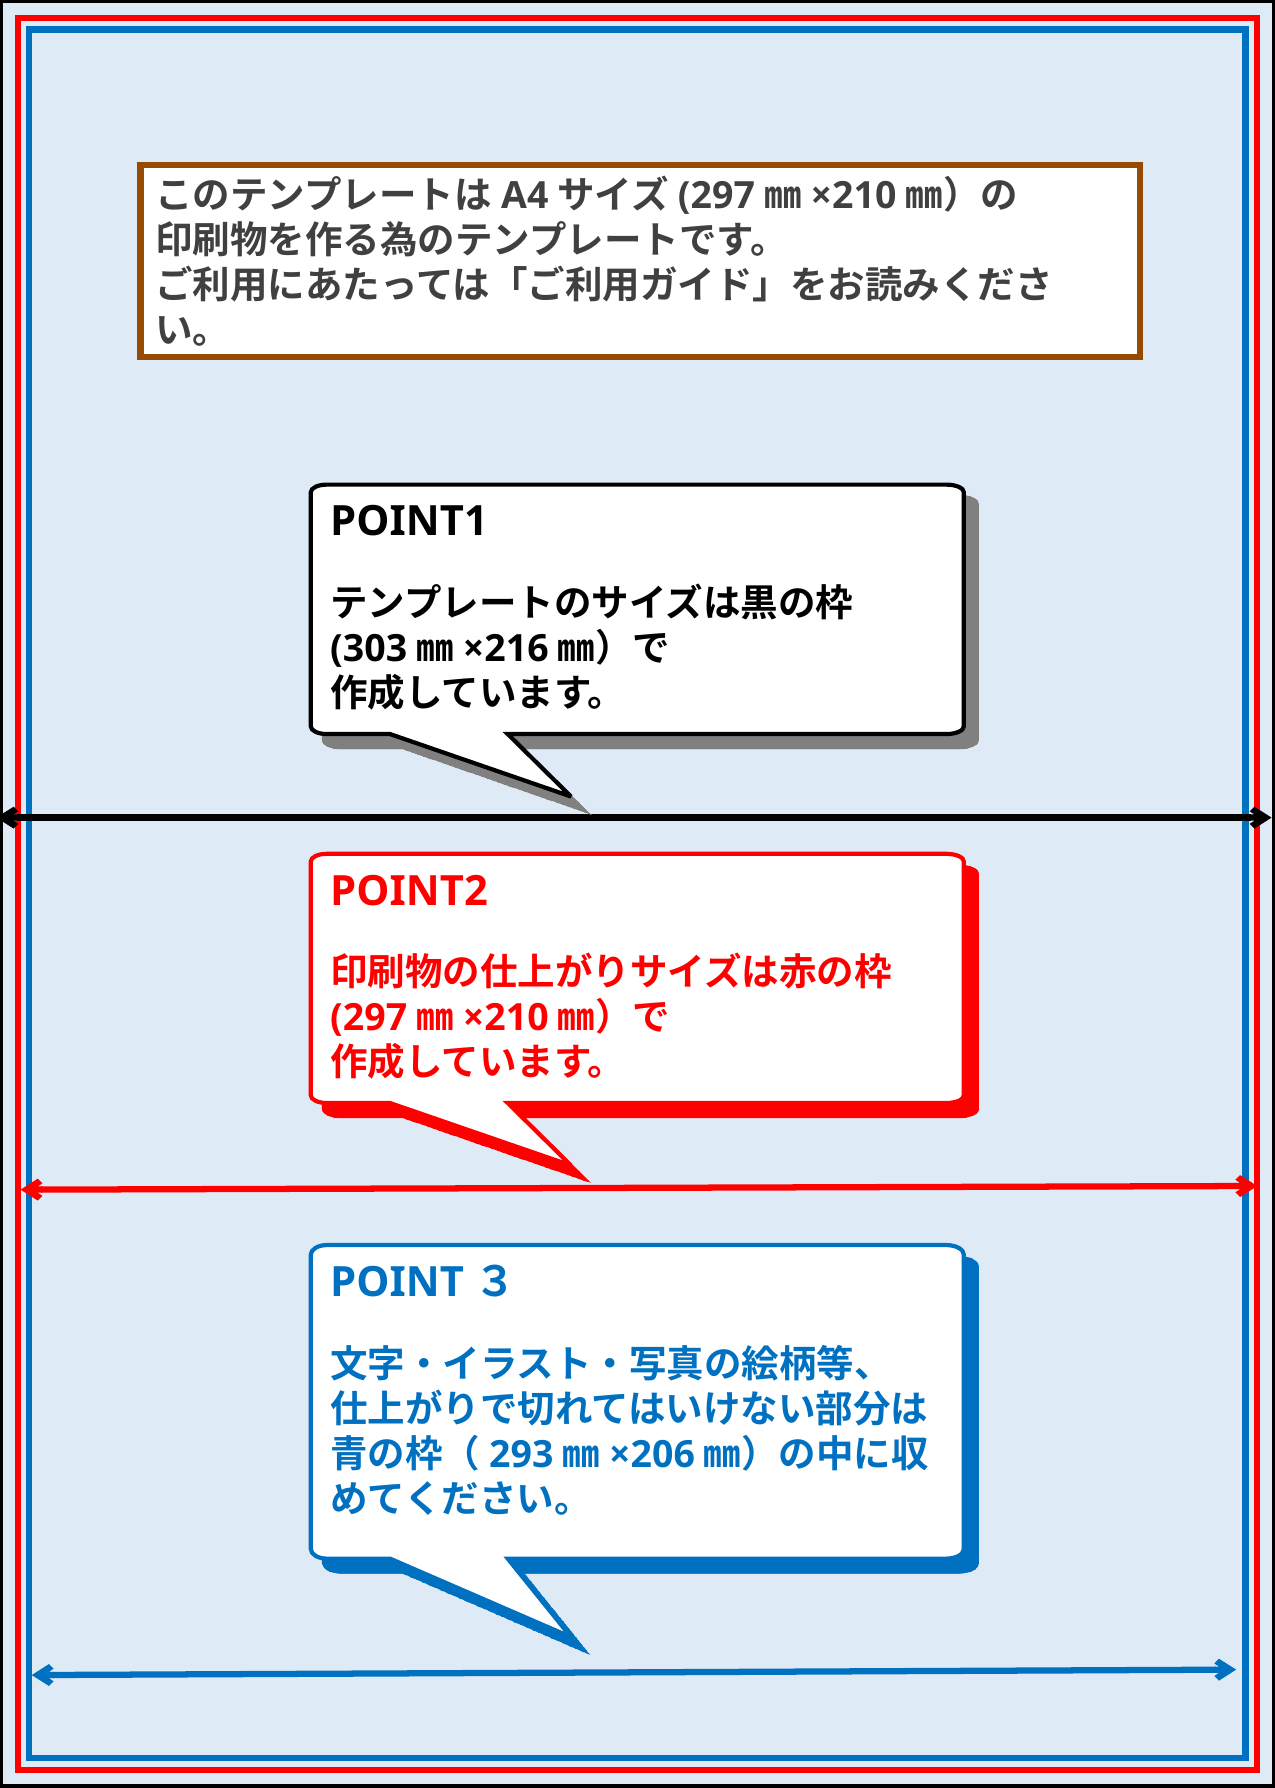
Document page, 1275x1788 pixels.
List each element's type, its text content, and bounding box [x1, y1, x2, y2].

text_box POINT３ 文字・イラスト・写真の絵柄等、 仕上がりで切れてはいけない部分は 青の枠（293㎜×206㎜）の中に収めてください。 [310, 1245, 964, 1638]
text_box [28, 821, 1247, 1185]
text_box [17, 821, 1258, 1771]
text_box [28, 28, 1247, 814]
text_box このテンプレートはA4サイズ(297㎜×210㎜）の 印刷物を作る為のテンプレートです。 ご利用にあたっては「ご利用ガイド」をお読みください。 [139, 164, 1141, 358]
text_box [28, 1190, 1247, 1759]
text_box [17, 17, 1258, 814]
text_box POINT2 印刷物の仕上がりサイズは赤の枠(297㎜×210㎜）で 作成しています。 [310, 853, 964, 1166]
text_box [20, 1185, 1258, 1190]
text_box [0, 0, 1275, 1788]
text_box POINT1 テンプレートのサイズは黒の枠 (303㎜×216㎜）で 作成しています。 [310, 484, 964, 797]
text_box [31, 1669, 1237, 1676]
